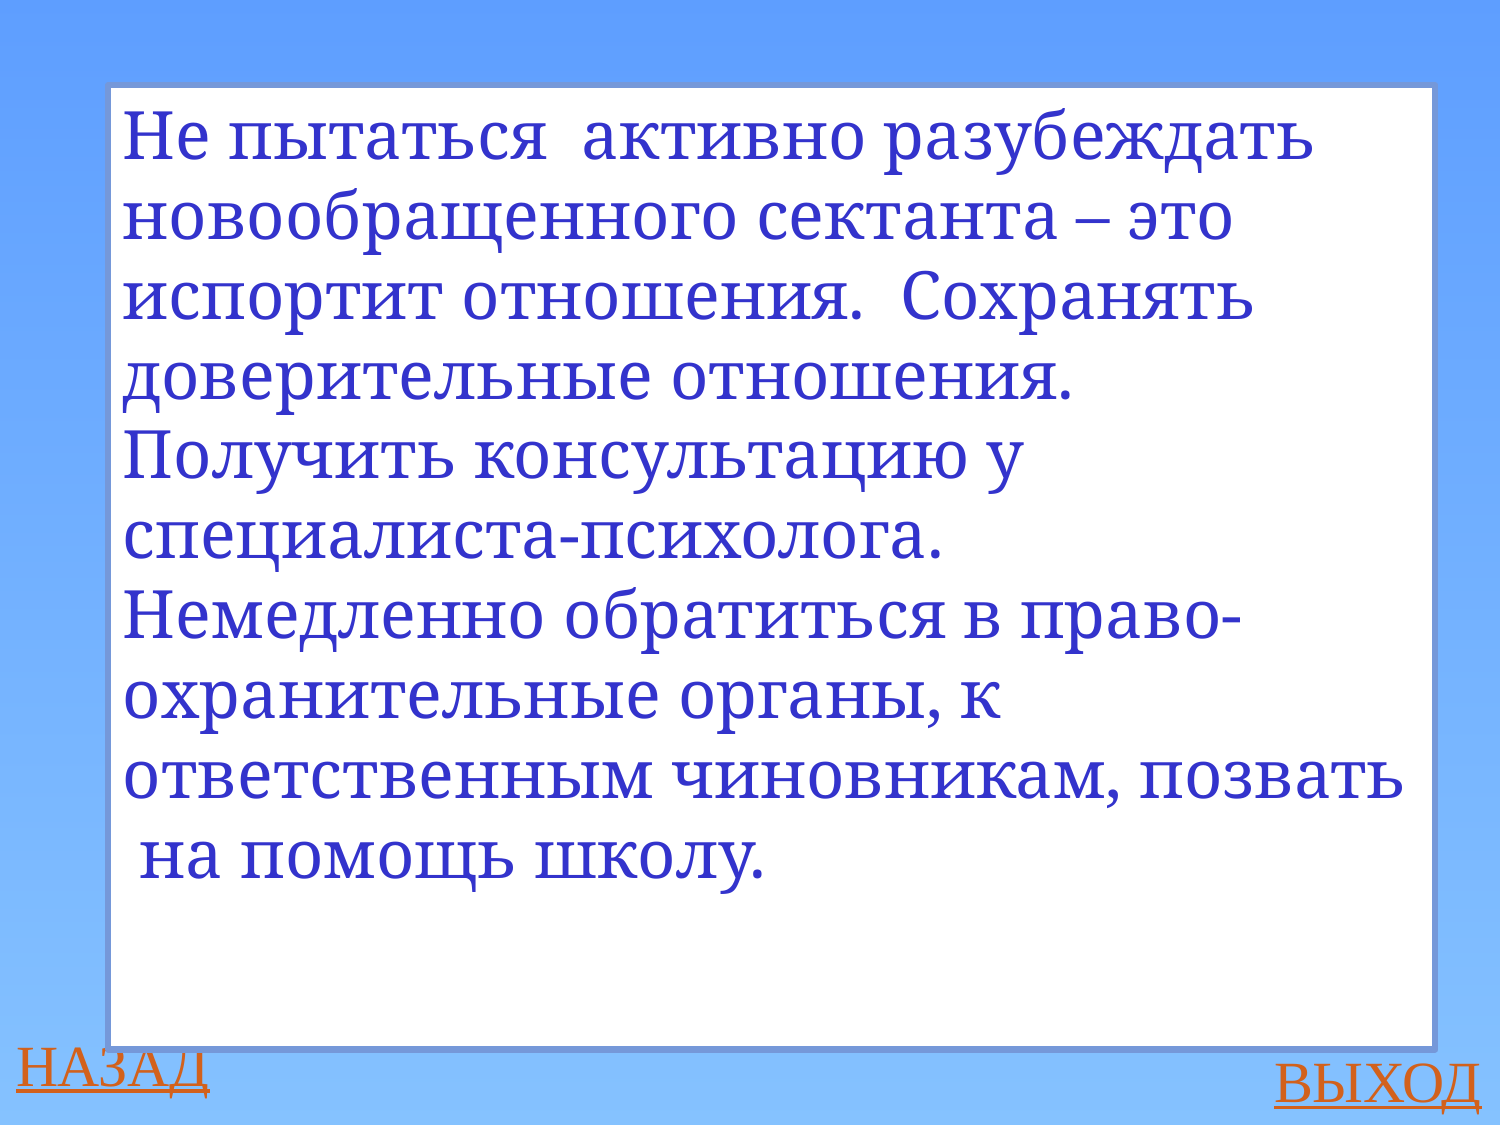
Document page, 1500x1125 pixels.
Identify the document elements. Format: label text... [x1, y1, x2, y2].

text_box Не пытаться активно разубеждать новообращенного сектанта – это испортит отношения. Сохранять доверительные отношения. Получить консультацию у специалиста-психолога. Немедленно обратиться в право-охранительные органы, к ответственным чиновникам, позвать на помощь школу. [105, 82, 1438, 1053]
text_box НАЗАД [1, 1020, 225, 1105]
text_box ВЫХОД [1259, 1036, 1497, 1122]
